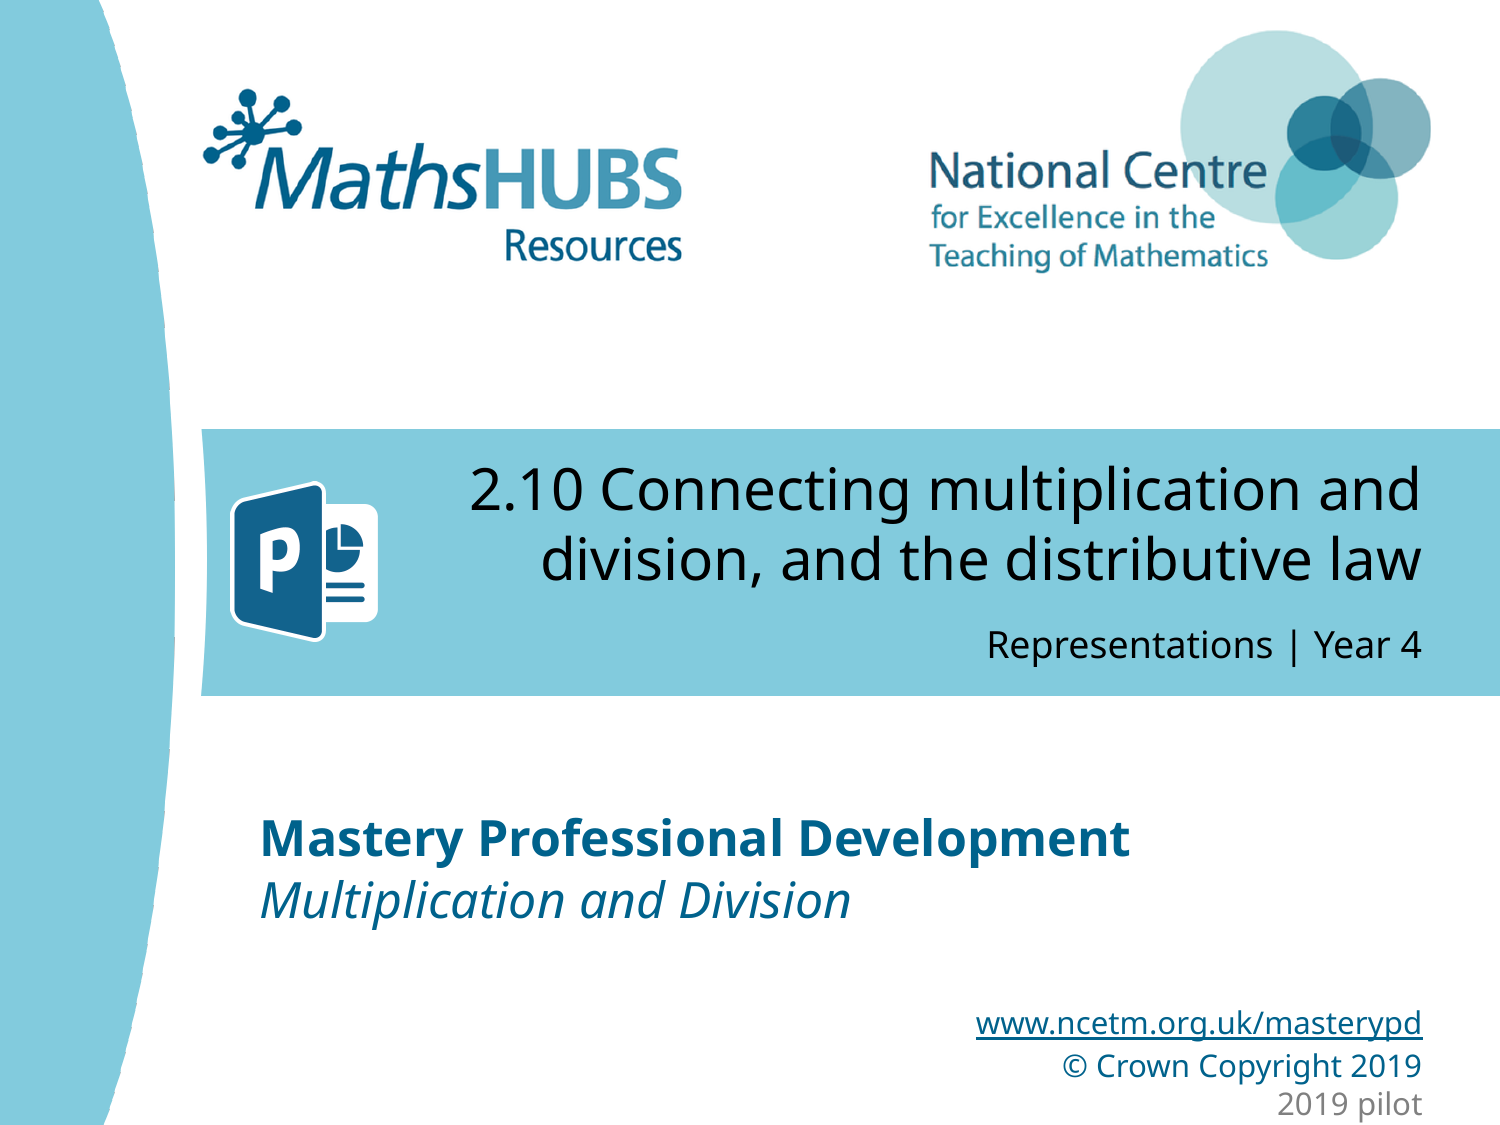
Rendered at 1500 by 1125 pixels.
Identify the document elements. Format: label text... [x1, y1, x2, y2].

picture [0, 0, 175, 1125]
title 2.10 Connecting multiplication and division, and the distributive law [407, 459, 1438, 585]
picture [200, 85, 688, 274]
picture [178, 429, 1500, 696]
picture [927, 29, 1431, 274]
list Multiplication and Division [244, 860, 1161, 945]
subtitle Representations | Year 4 [407, 614, 1438, 673]
